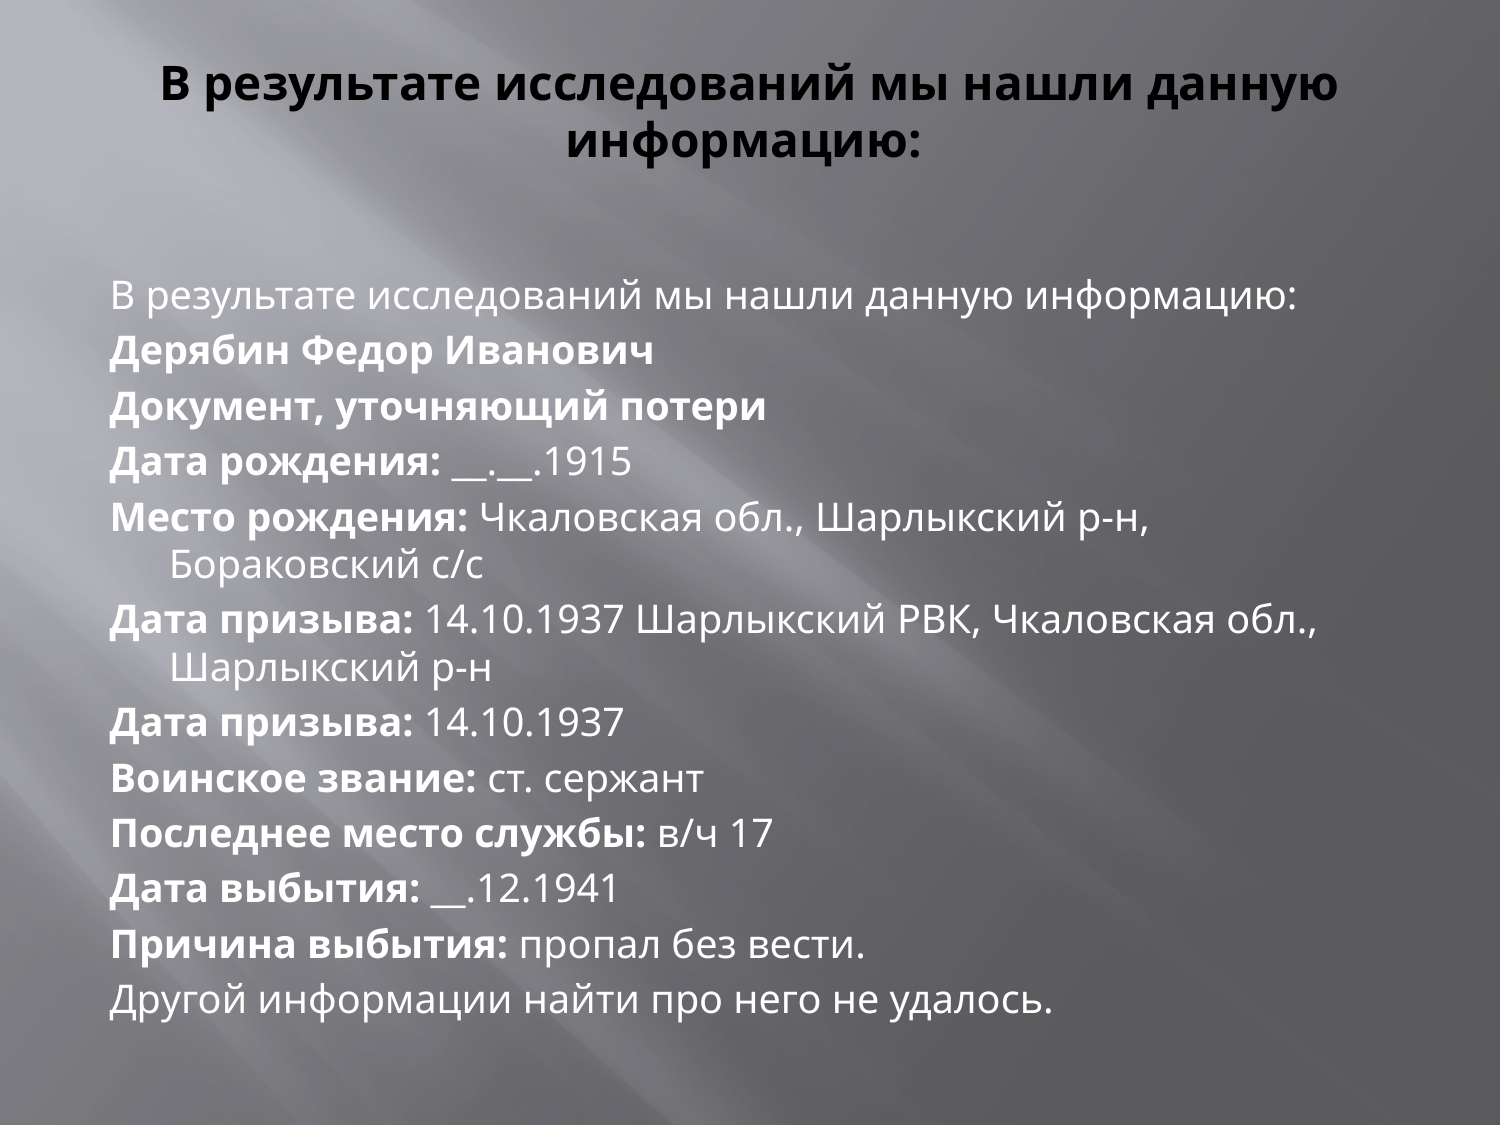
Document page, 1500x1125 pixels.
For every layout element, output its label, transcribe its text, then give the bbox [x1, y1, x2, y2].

list В результате исследований мы нашли данную информацию: Дерябин Федор Иванович Документ, уточняющий потери Дата рождения: __.__.1915 Место рождения: Чкаловская обл., Шарлыкский р-н, Бораковский с/с Дата призыва: 14.10.1937 Шарлыкский РВК, Чкаловская обл., Шарлыкский р-н Дата призыва: 14.10.1937 Воинское звание: ст. сержант Последнее место службы: в/ч 17 Дата выбытия: __.12.1941 Причина выбытия: пропал без вести. Другой информации найти про него не удалось. [75, 262, 1425, 1035]
title В результате исследований мы нашли данную информацию: [75, 45, 1425, 233]
